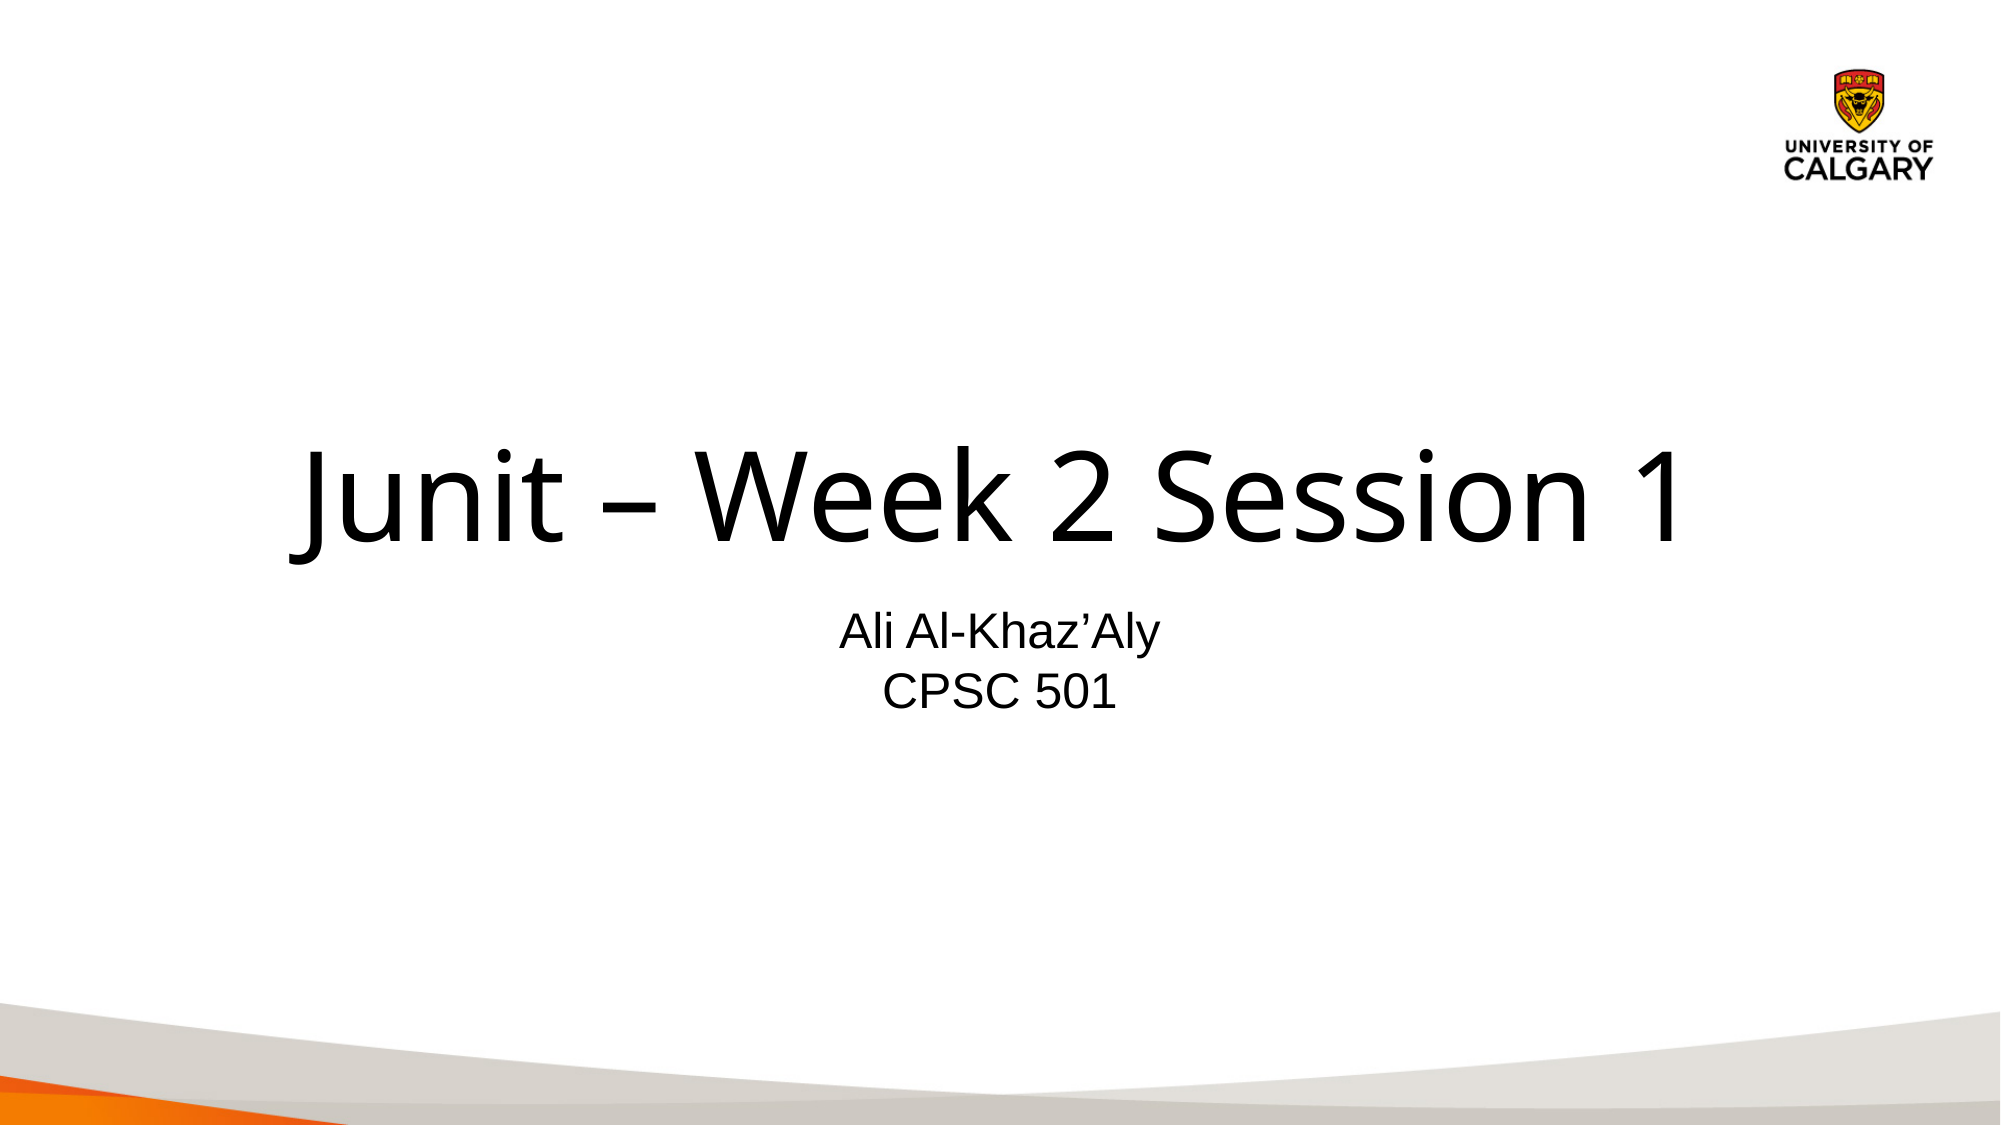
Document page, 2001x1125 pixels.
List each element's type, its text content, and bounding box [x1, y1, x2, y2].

title Junit – Week 2 Session 1 [249, 184, 1750, 576]
picture [0, 0, 2001, 1125]
subtitle Ali Al-Khaz’Aly CPSC 501 [249, 590, 1750, 863]
